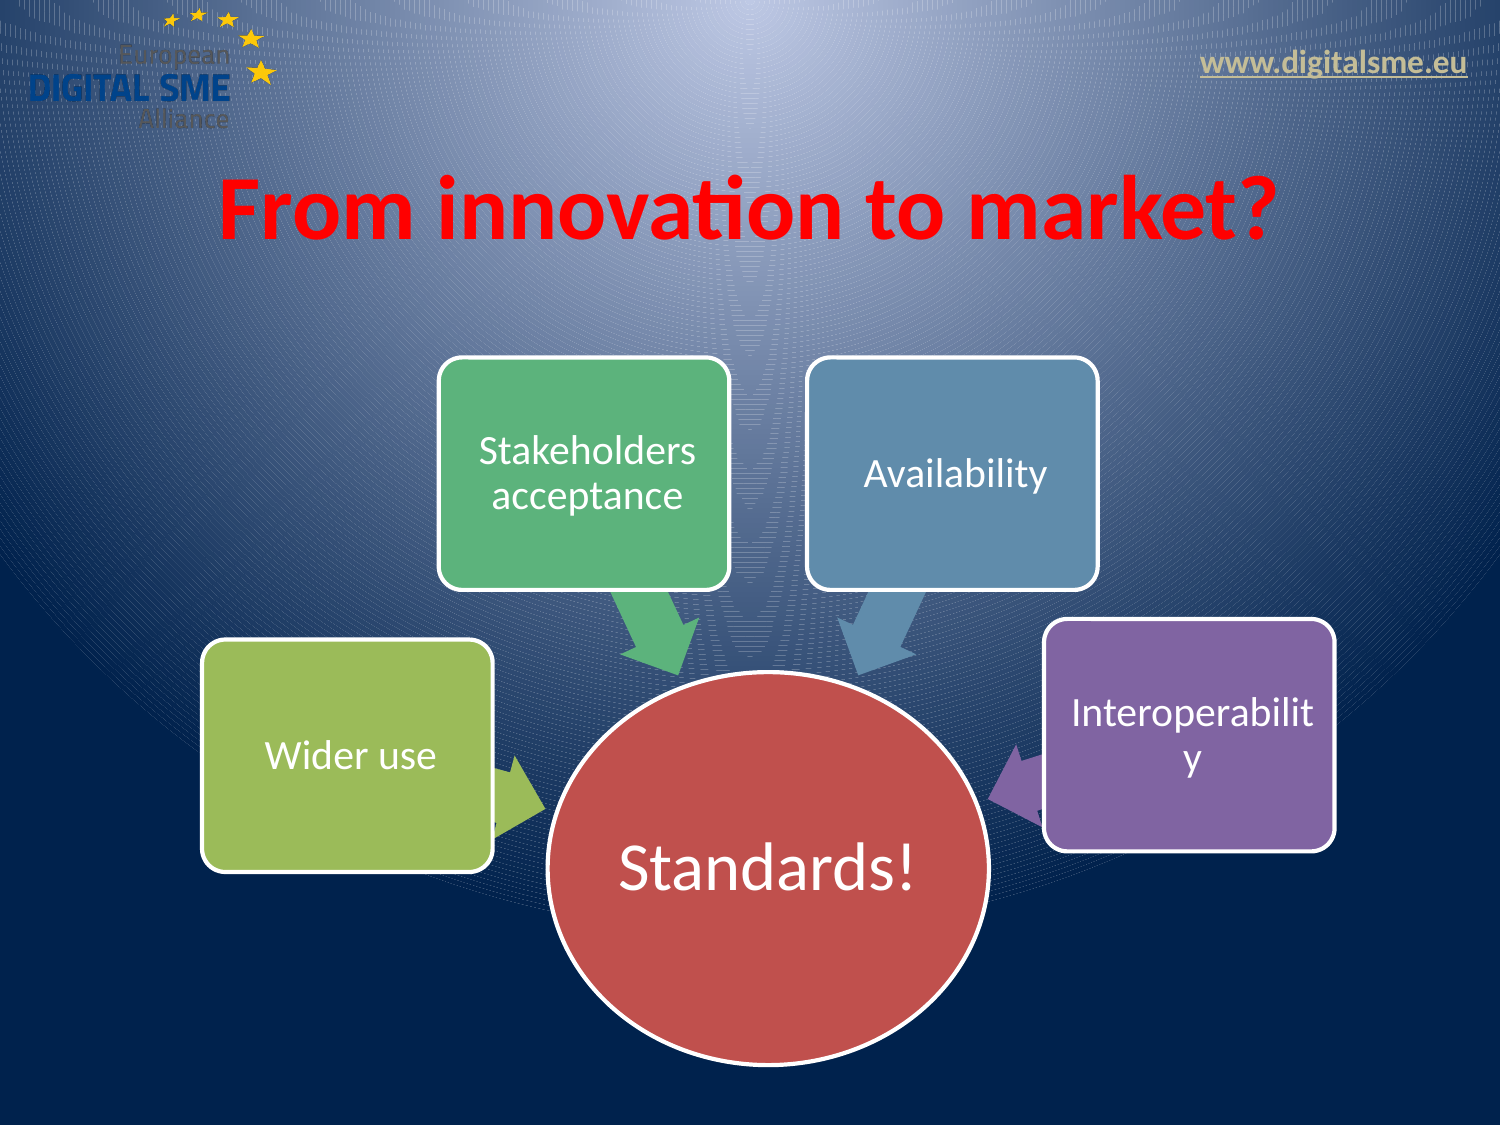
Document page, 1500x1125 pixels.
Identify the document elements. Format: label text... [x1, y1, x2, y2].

title From innovation to market? [75, 109, 1425, 297]
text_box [201, 377, 1335, 1045]
